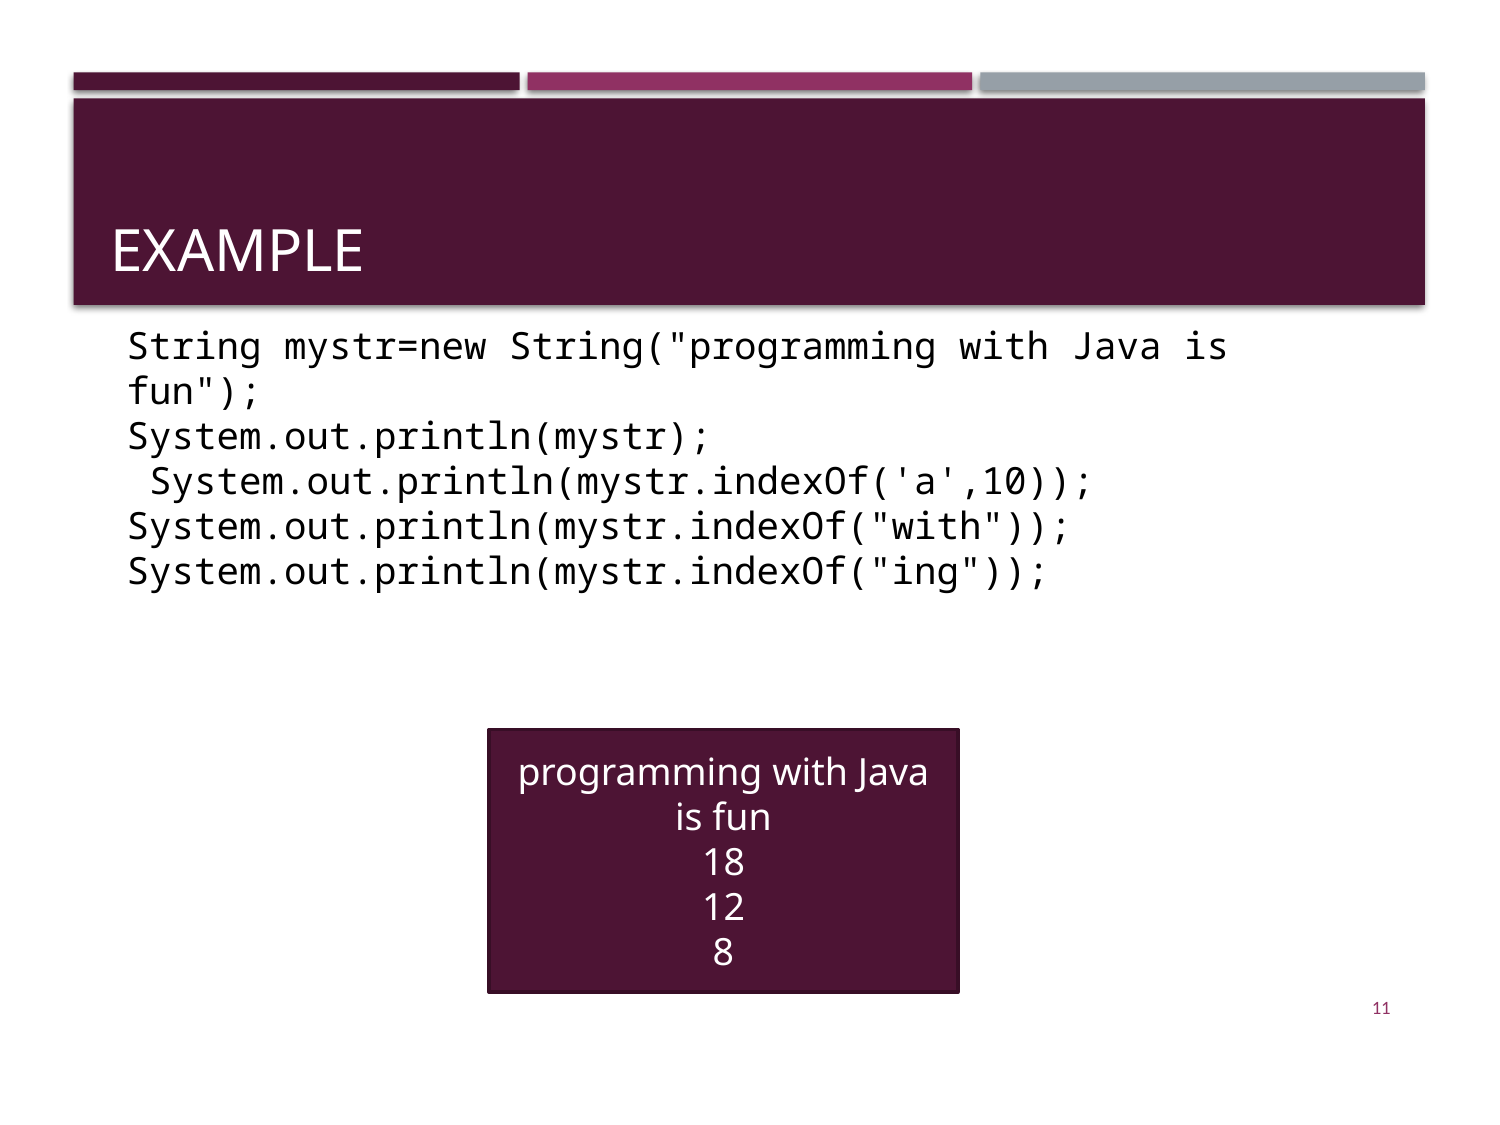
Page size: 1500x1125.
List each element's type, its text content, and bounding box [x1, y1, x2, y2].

text_box String mystr=new String("programming with Java is fun"); System.out.println(mystr); System.out.println(mystr.indexOf('a',10)); System.out.println(mystr.indexOf("with")); System.out.println(mystr.indexOf("ing")); [111, 314, 1336, 645]
title Example [95, 112, 1406, 291]
slide_number 11 [1279, 977, 1406, 1037]
text_box programming with Java is fun 18 12 8 [487, 728, 960, 994]
